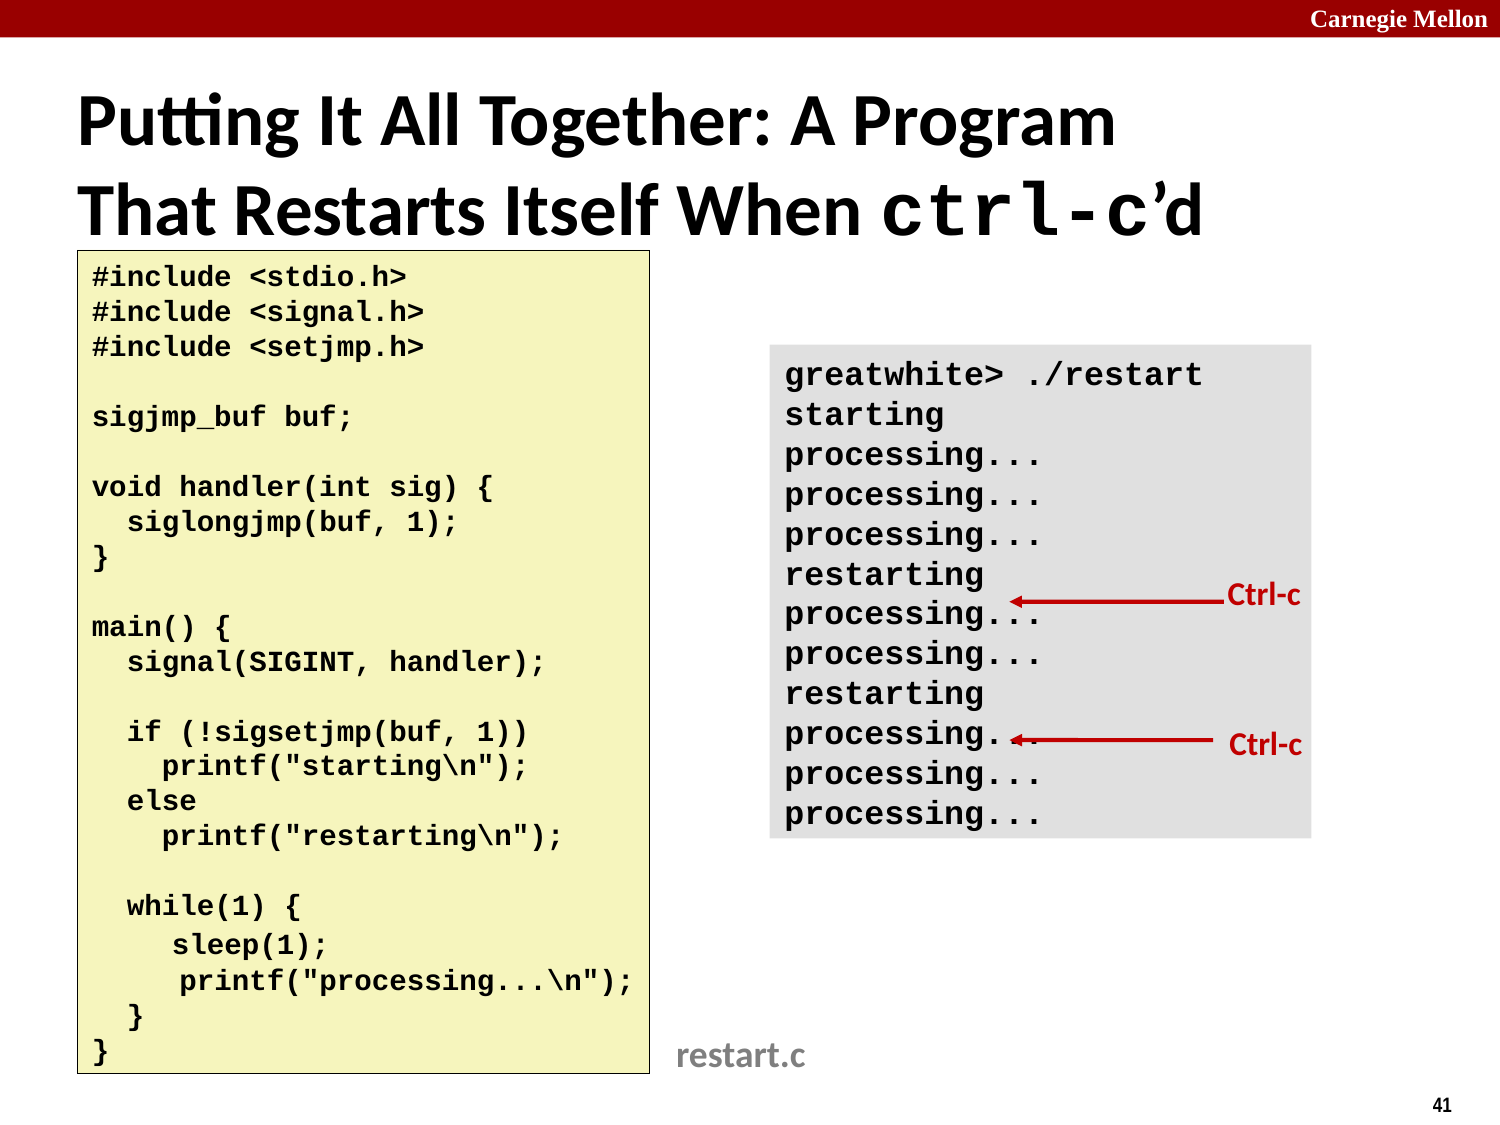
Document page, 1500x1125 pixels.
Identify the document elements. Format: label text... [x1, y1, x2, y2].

text_box #include <stdio.h> #include <signal.h> #include <setjmp.h> sigjmp_buf buf; void handler(int sig) { siglongjmp(buf, 1); } main() { signal(SIGINT, handler); if (!sigsetjmp(buf, 1)) printf("starting\n"); else printf("restarting\n"); while(1) { sleep(1); printf("processing...\n"); } } [77, 249, 650, 1074]
text_box restart.c [661, 1022, 821, 1083]
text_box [769, 344, 1320, 845]
title Putting It All Together: A Program That Restarts Itself When ctrl-c’d [62, 70, 1451, 251]
